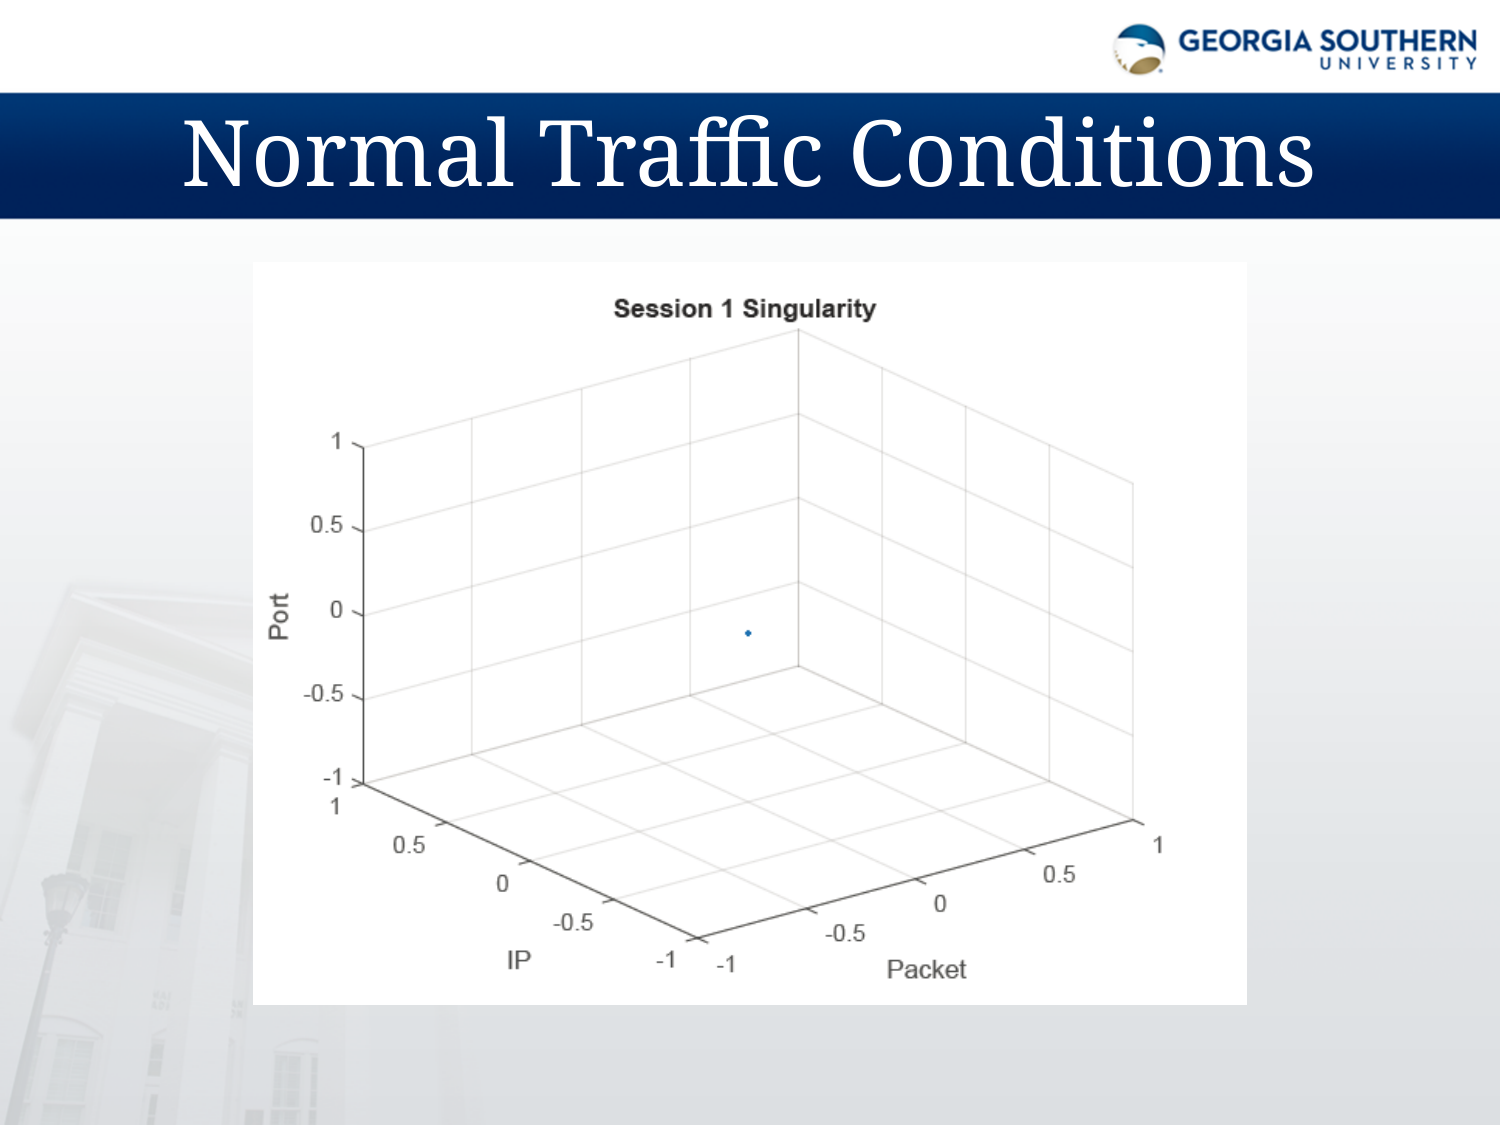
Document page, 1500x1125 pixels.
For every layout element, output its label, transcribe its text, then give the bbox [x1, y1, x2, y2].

picture [0, 0, 1500, 1125]
title Normal Traffic Conditions [75, 56, 1425, 244]
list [253, 262, 1247, 1006]
